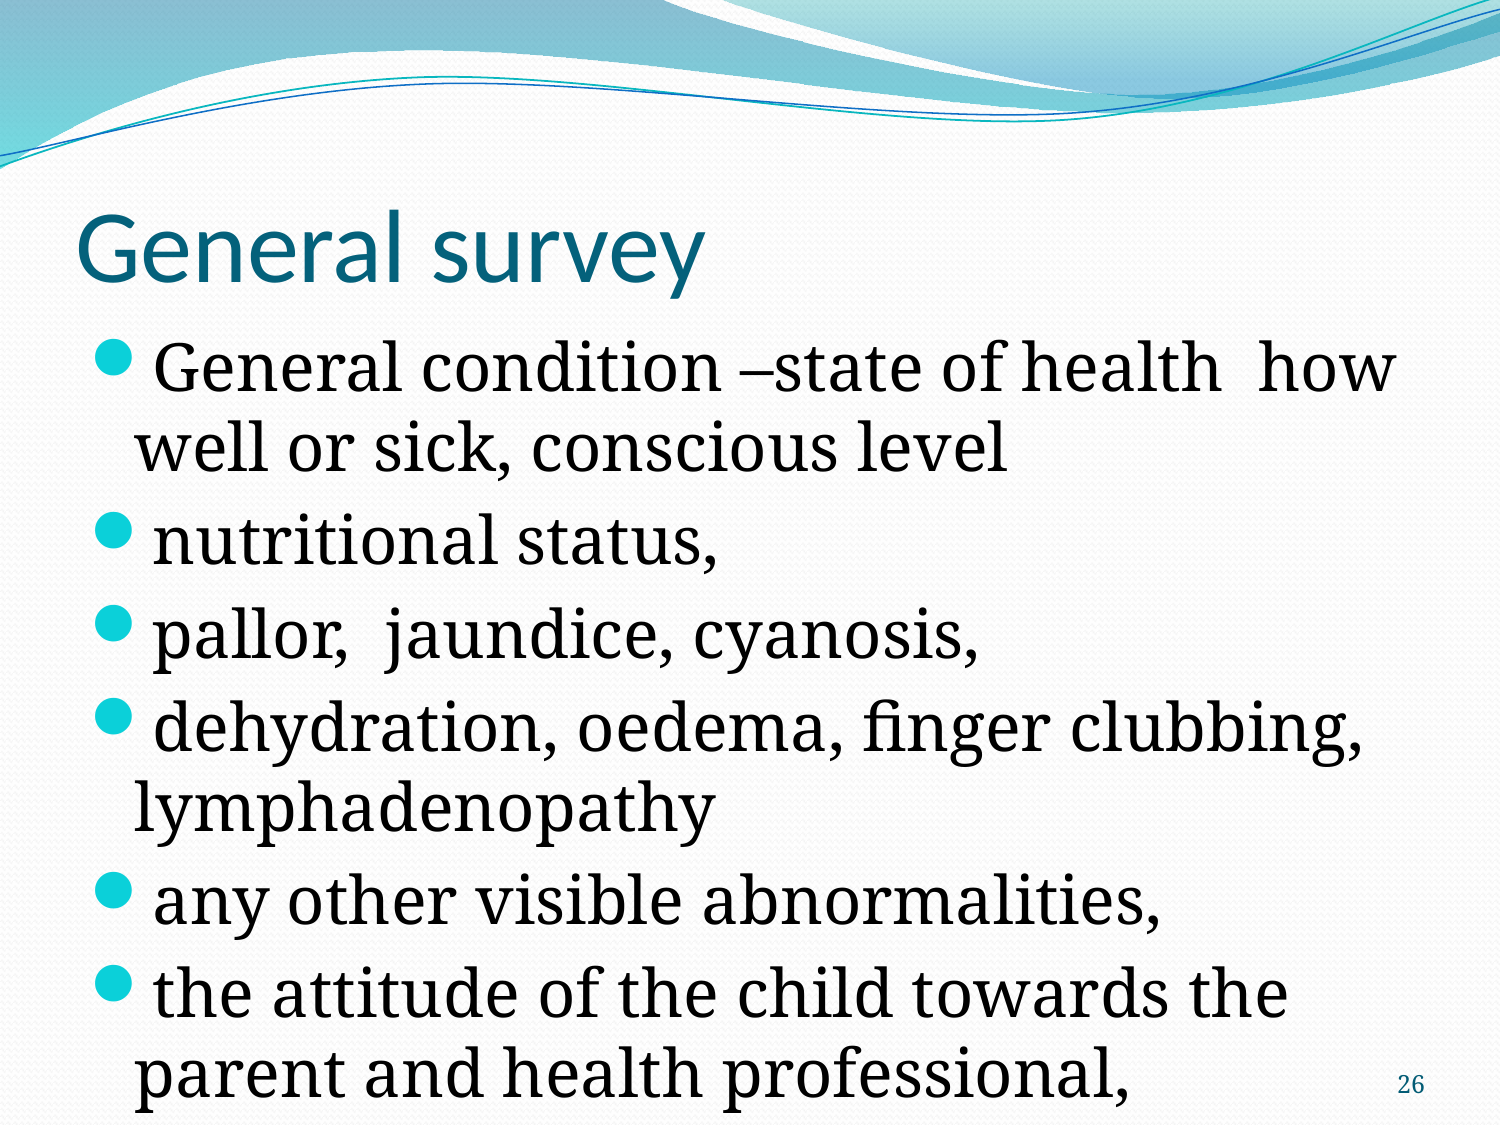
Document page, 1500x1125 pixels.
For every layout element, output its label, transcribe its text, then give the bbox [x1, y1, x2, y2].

title General survey [75, 115, 1425, 303]
slide_number 26 [1299, 1042, 1425, 1103]
list General condition –state of health how well or sick, conscious level nutritional status, pallor, jaundice, cyanosis, dehydration, oedema, finger clubbing, lymphadenopathy any other visible abnormalities, the attitude of the child towards the parent and health professional, [75, 317, 1425, 1038]
